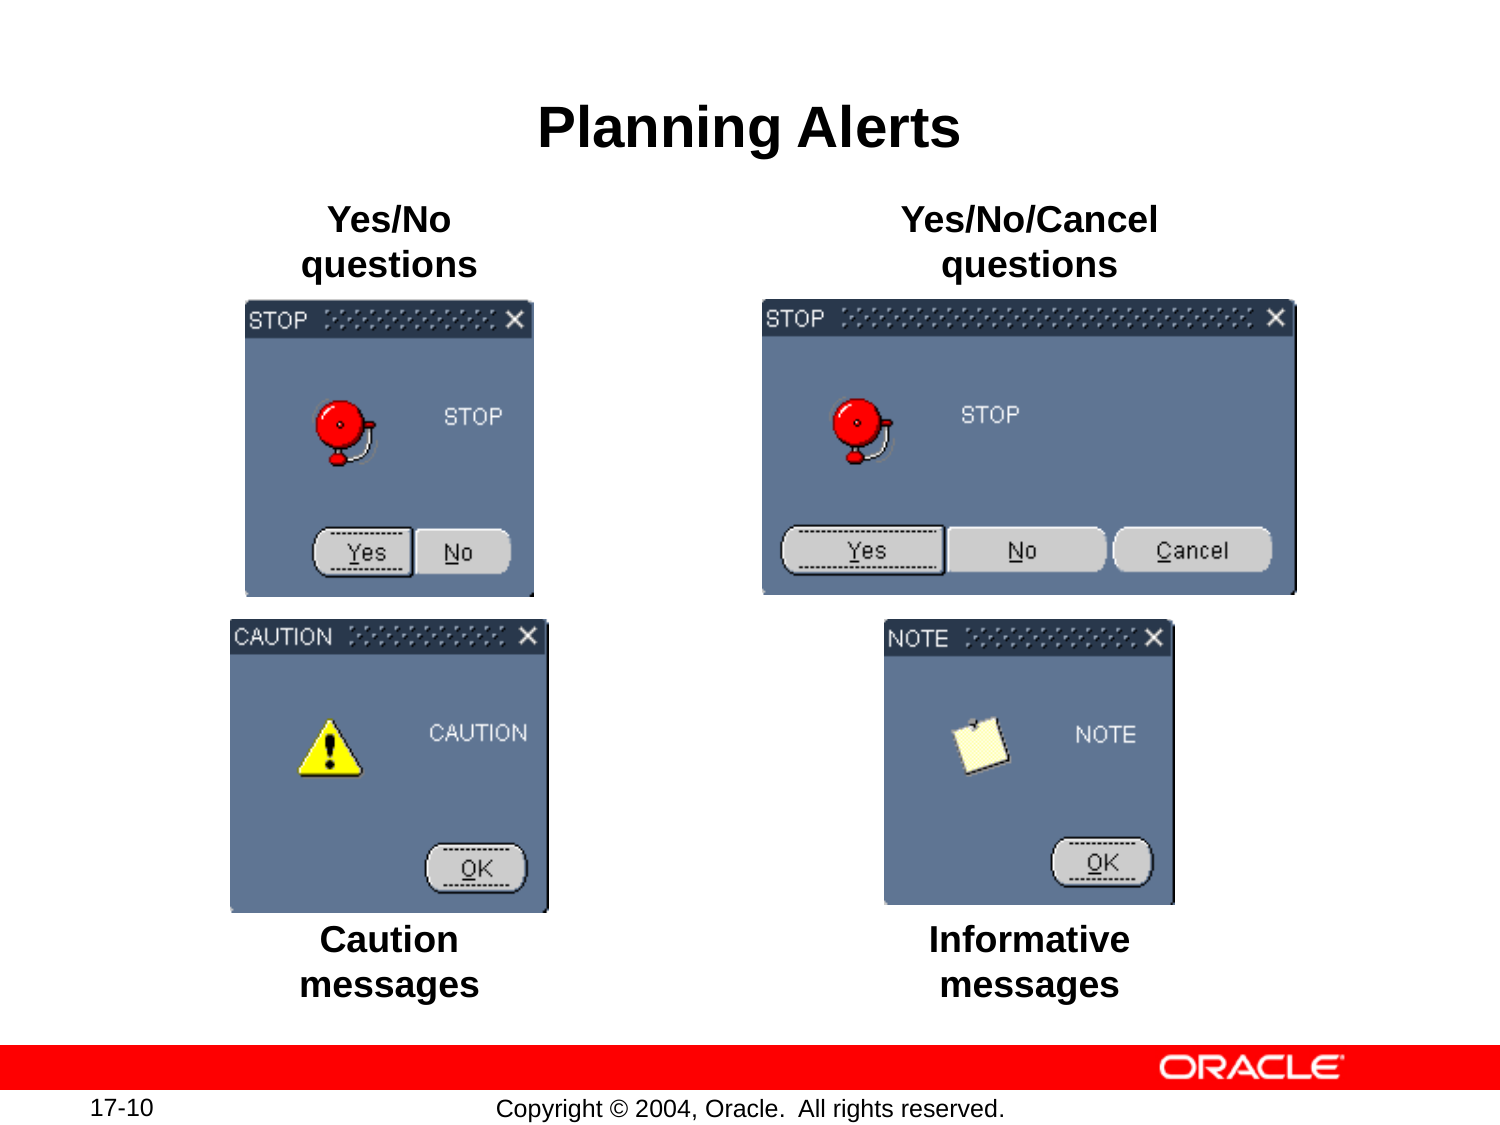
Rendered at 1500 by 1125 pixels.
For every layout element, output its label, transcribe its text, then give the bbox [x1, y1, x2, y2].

picture [762, 299, 1298, 595]
picture [884, 619, 1176, 905]
text_box Caution messages [231, 920, 548, 1013]
text_box Yes/No questions [231, 187, 548, 293]
text_box Informative messages [854, 907, 1205, 1013]
picture [244, 299, 535, 597]
picture [229, 619, 550, 913]
text_box Yes/No/Cancel questions [803, 187, 1256, 293]
title Planning Alerts [149, 87, 1351, 232]
